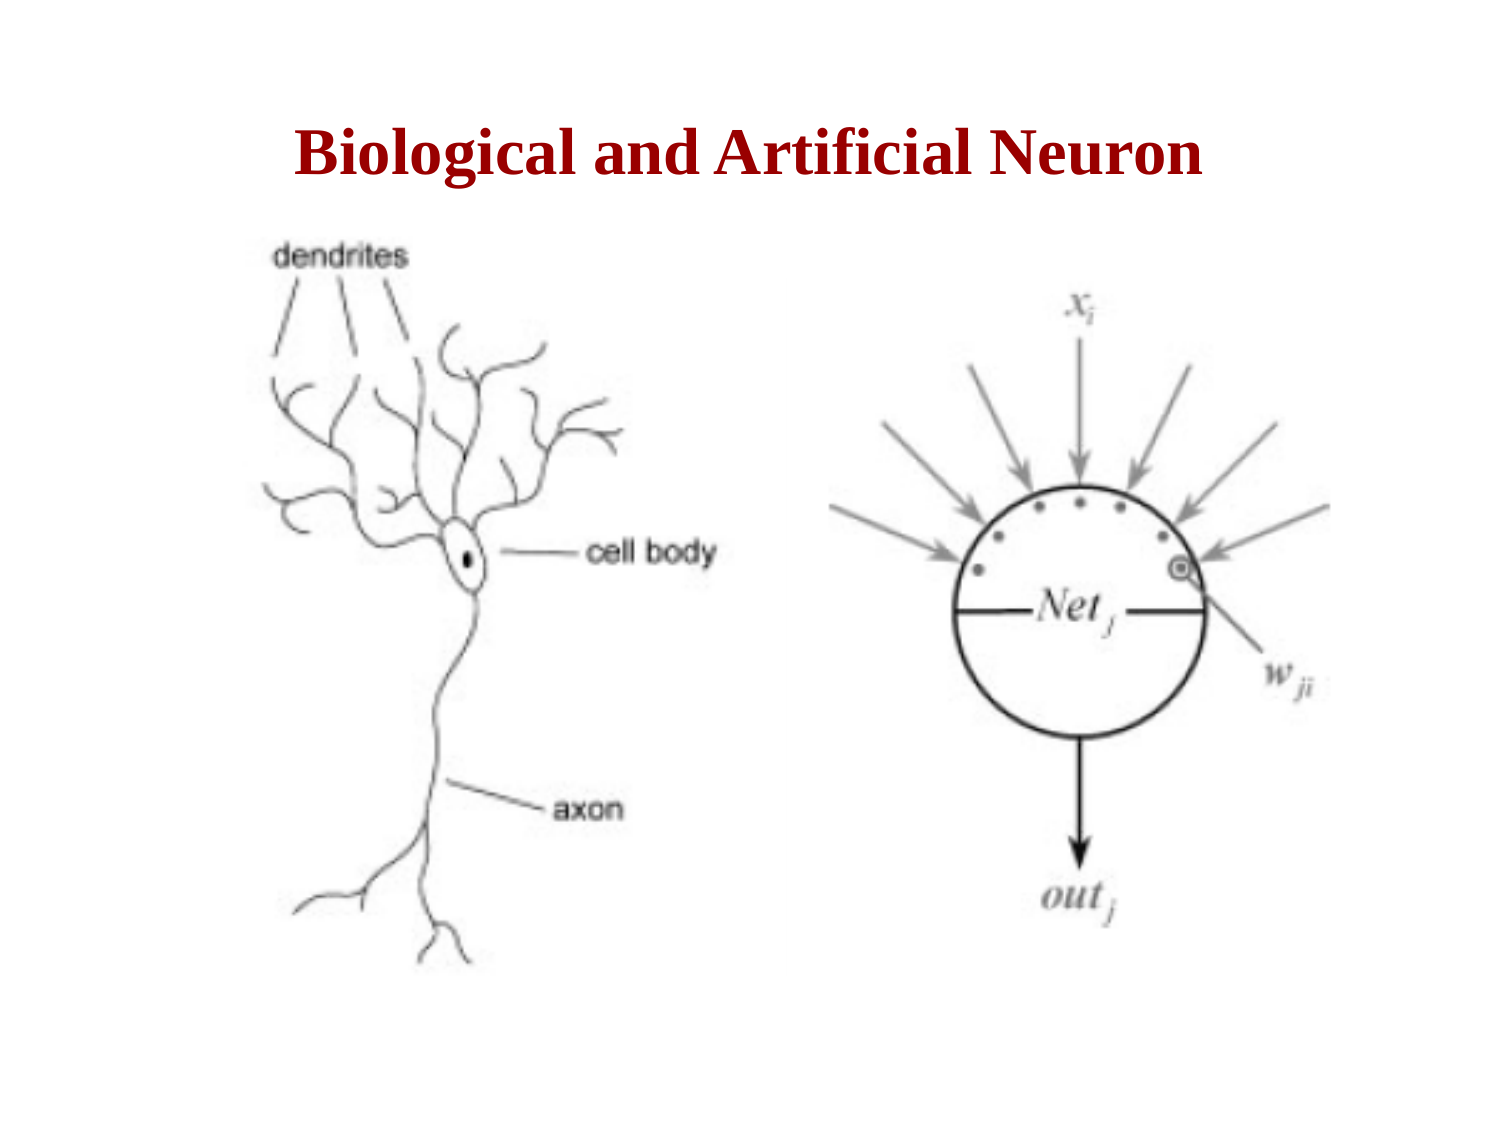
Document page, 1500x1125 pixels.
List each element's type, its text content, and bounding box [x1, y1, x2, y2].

picture [242, 207, 747, 1007]
picture [785, 278, 1394, 977]
title Biological and Artificial Neuron [112, 99, 1388, 288]
